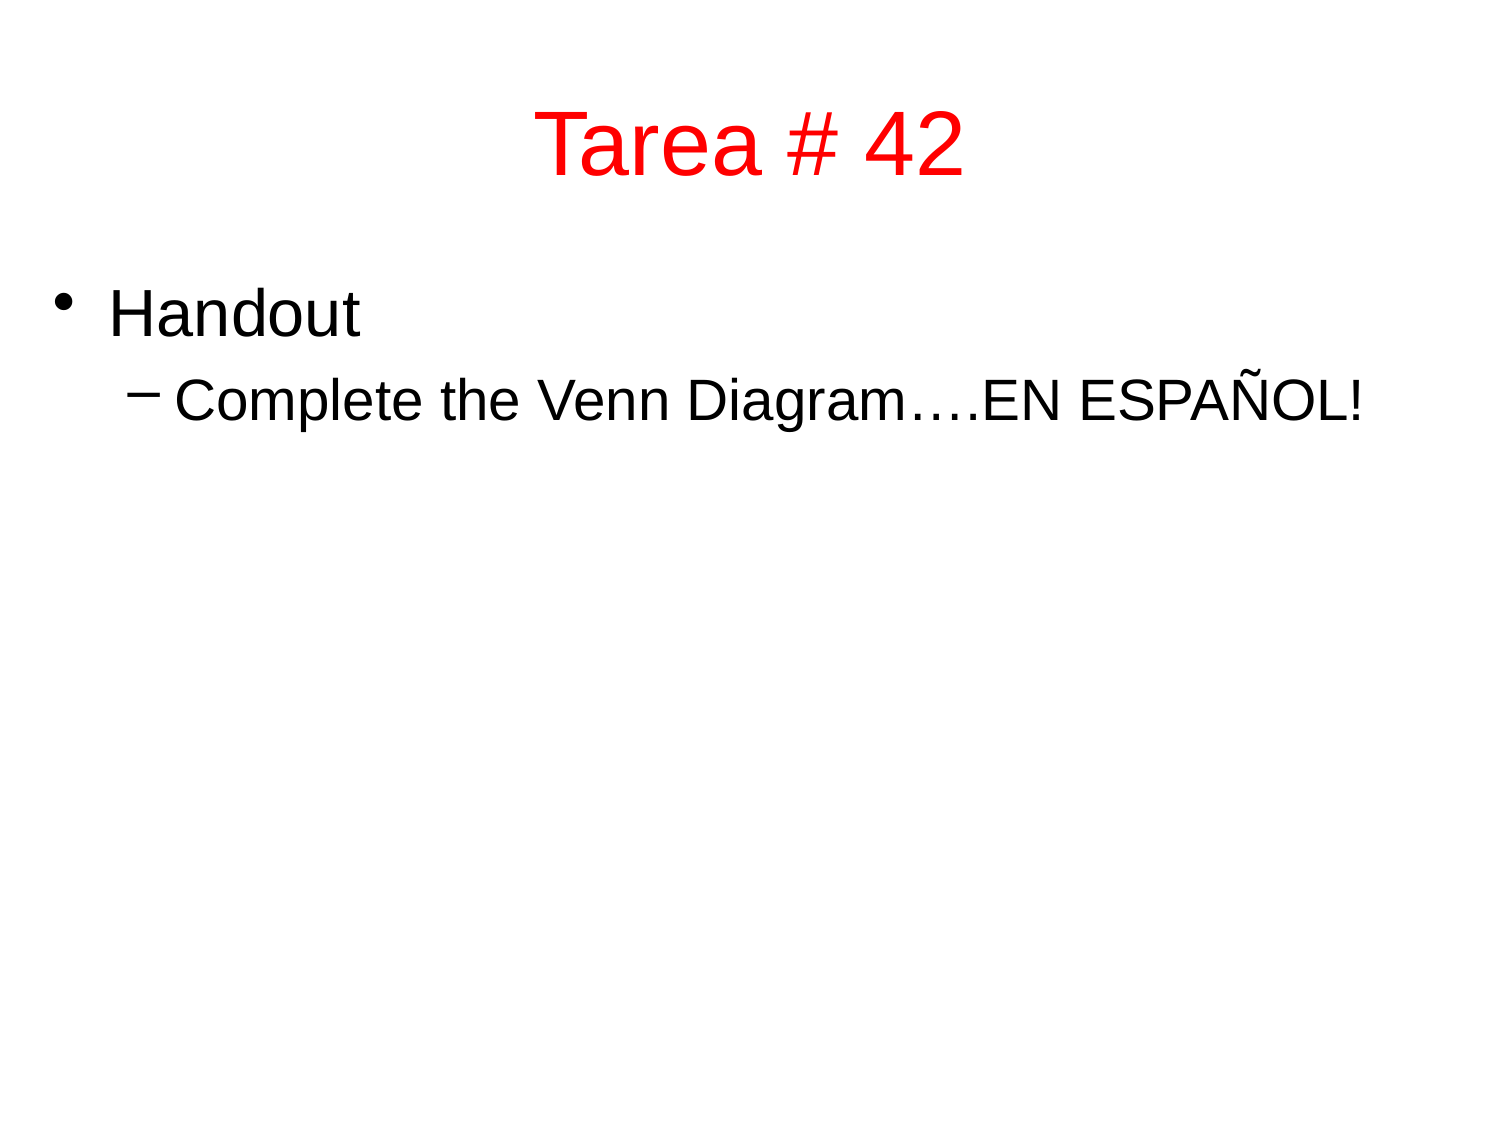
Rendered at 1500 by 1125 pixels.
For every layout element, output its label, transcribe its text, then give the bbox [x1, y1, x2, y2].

title Tarea # 42 [75, 45, 1425, 233]
list Handout Complete the Venn Diagram….EN ESPAÑOL! [37, 262, 1463, 1005]
